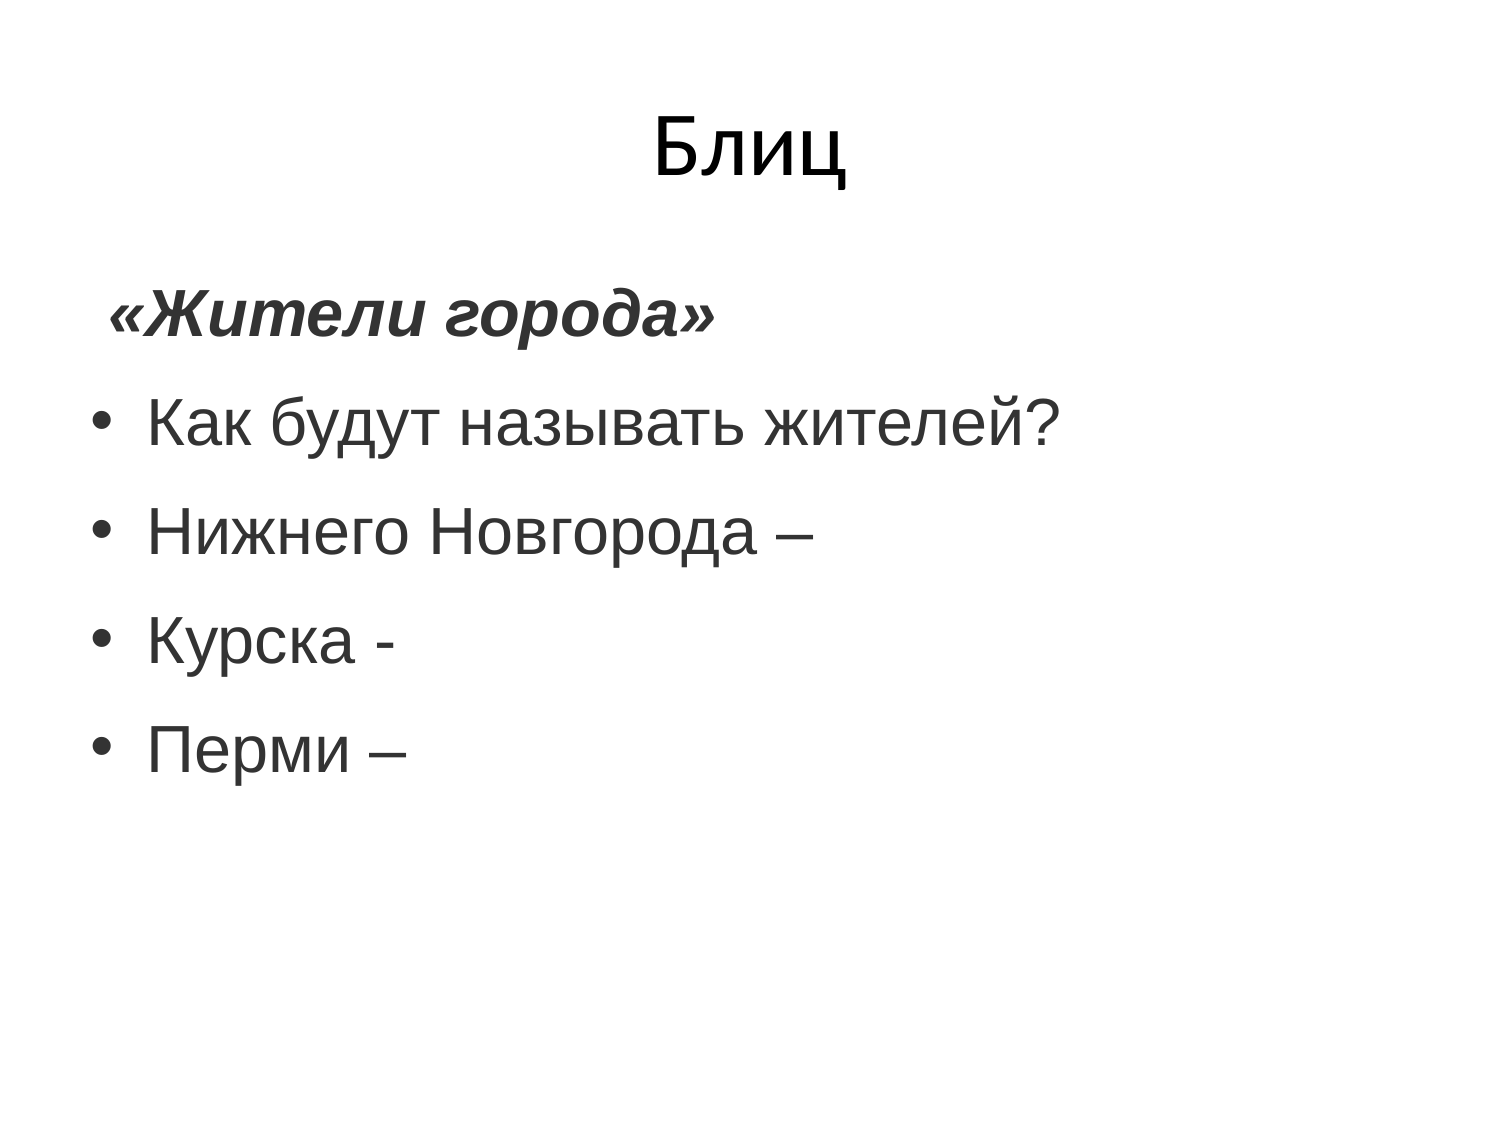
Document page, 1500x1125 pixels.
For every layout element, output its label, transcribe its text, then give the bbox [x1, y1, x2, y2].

title Блиц [75, 45, 1425, 233]
list «Жители города» Как будут называть жителей? Нижнего Новгорода – Курска - Перми – [75, 262, 1425, 1005]
